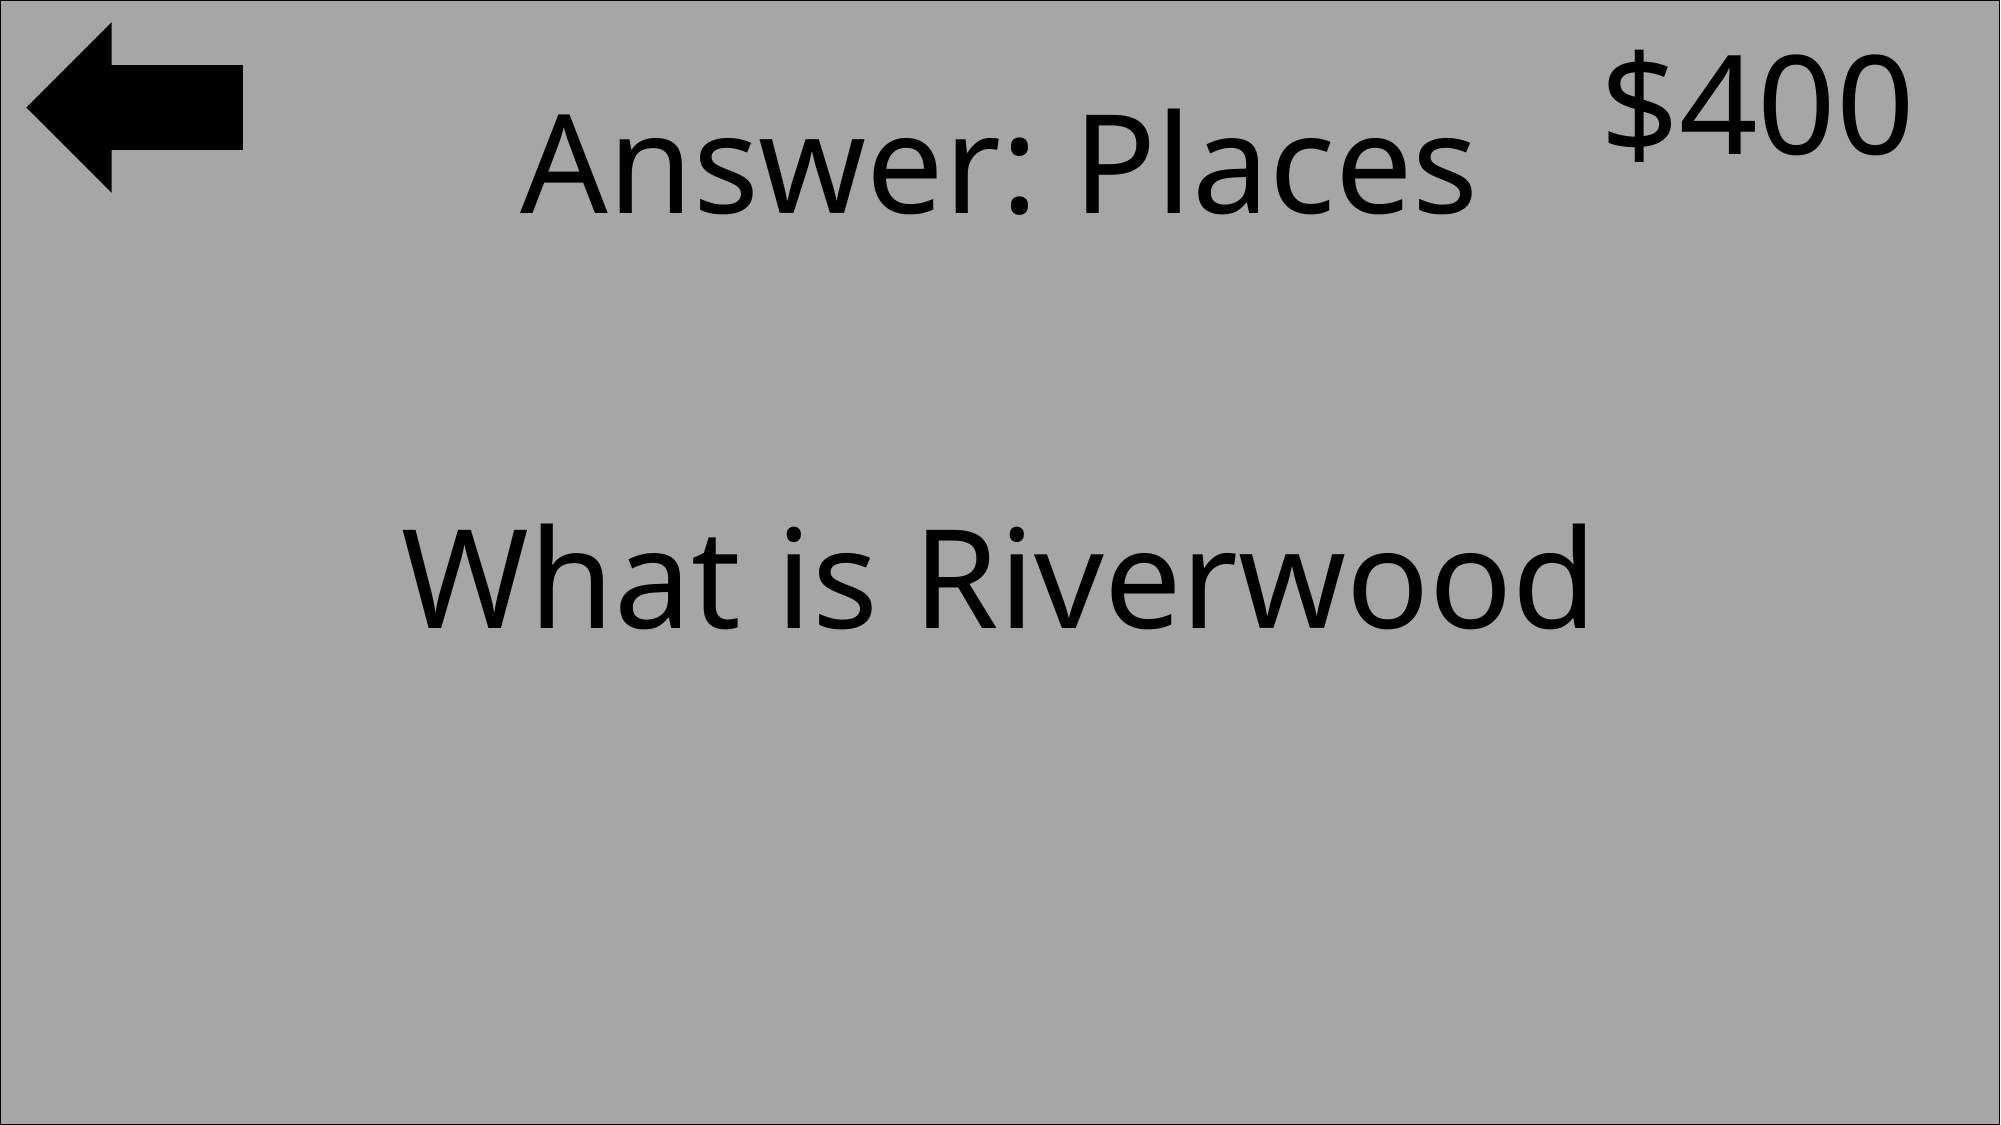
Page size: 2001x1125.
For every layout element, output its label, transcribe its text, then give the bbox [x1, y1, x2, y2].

text_box $400 [1516, 1, 2000, 219]
text_box [0, 0, 2000, 1125]
text_box Answer: Places [137, 59, 1863, 278]
text_box [26, 22, 243, 193]
text_box What is Riverwood [137, 502, 1863, 705]
